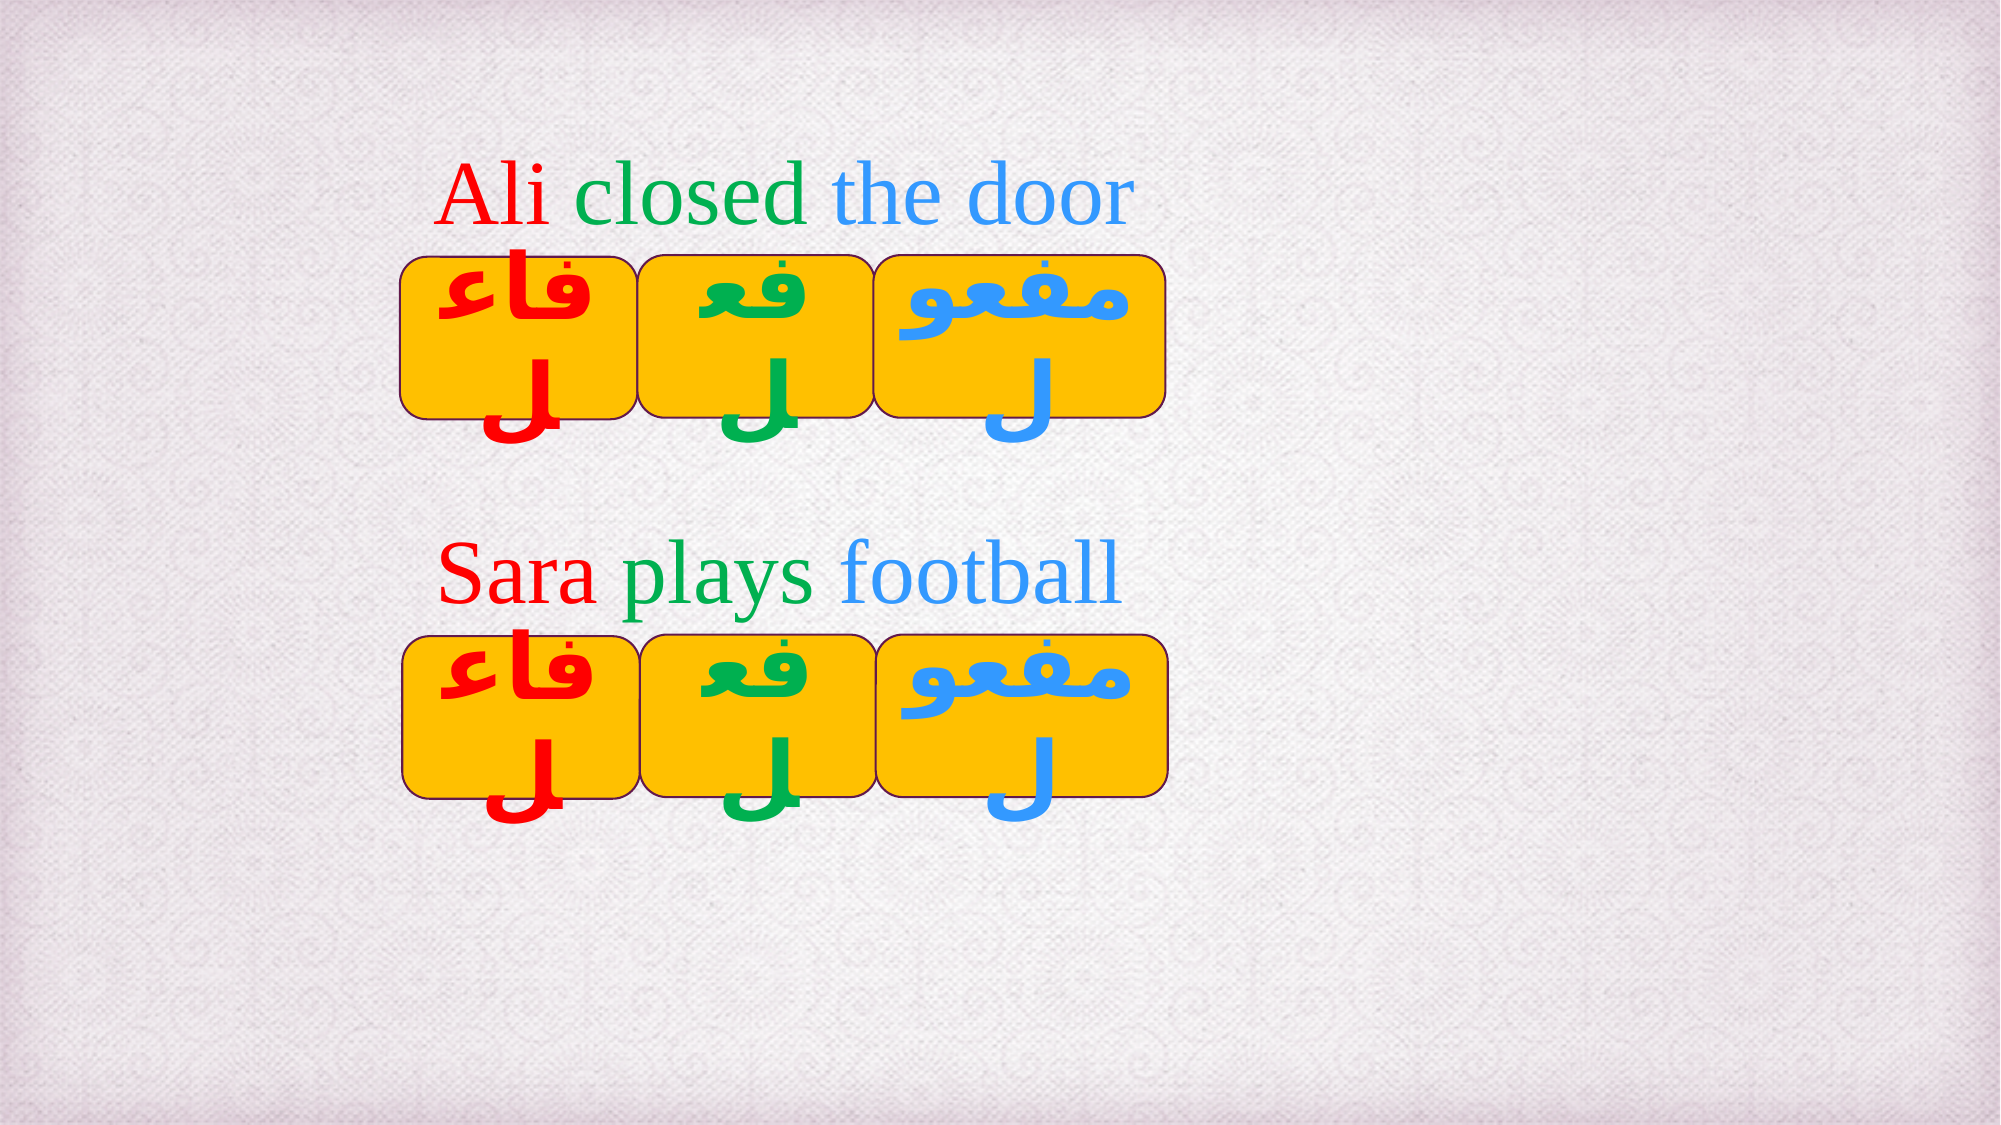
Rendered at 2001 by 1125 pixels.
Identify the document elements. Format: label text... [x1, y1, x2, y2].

text_box Ali closed the door [418, 125, 1494, 251]
picture [0, 0, 2001, 1125]
text_box فاعل [401, 635, 640, 800]
text_box فعل [638, 633, 876, 799]
text_box فعل [636, 254, 874, 419]
text_box مفعول [872, 254, 1167, 419]
text_box مفعول [874, 633, 1169, 799]
text_box Sara plays football [421, 504, 1496, 630]
text_box فاعل [398, 255, 638, 421]
